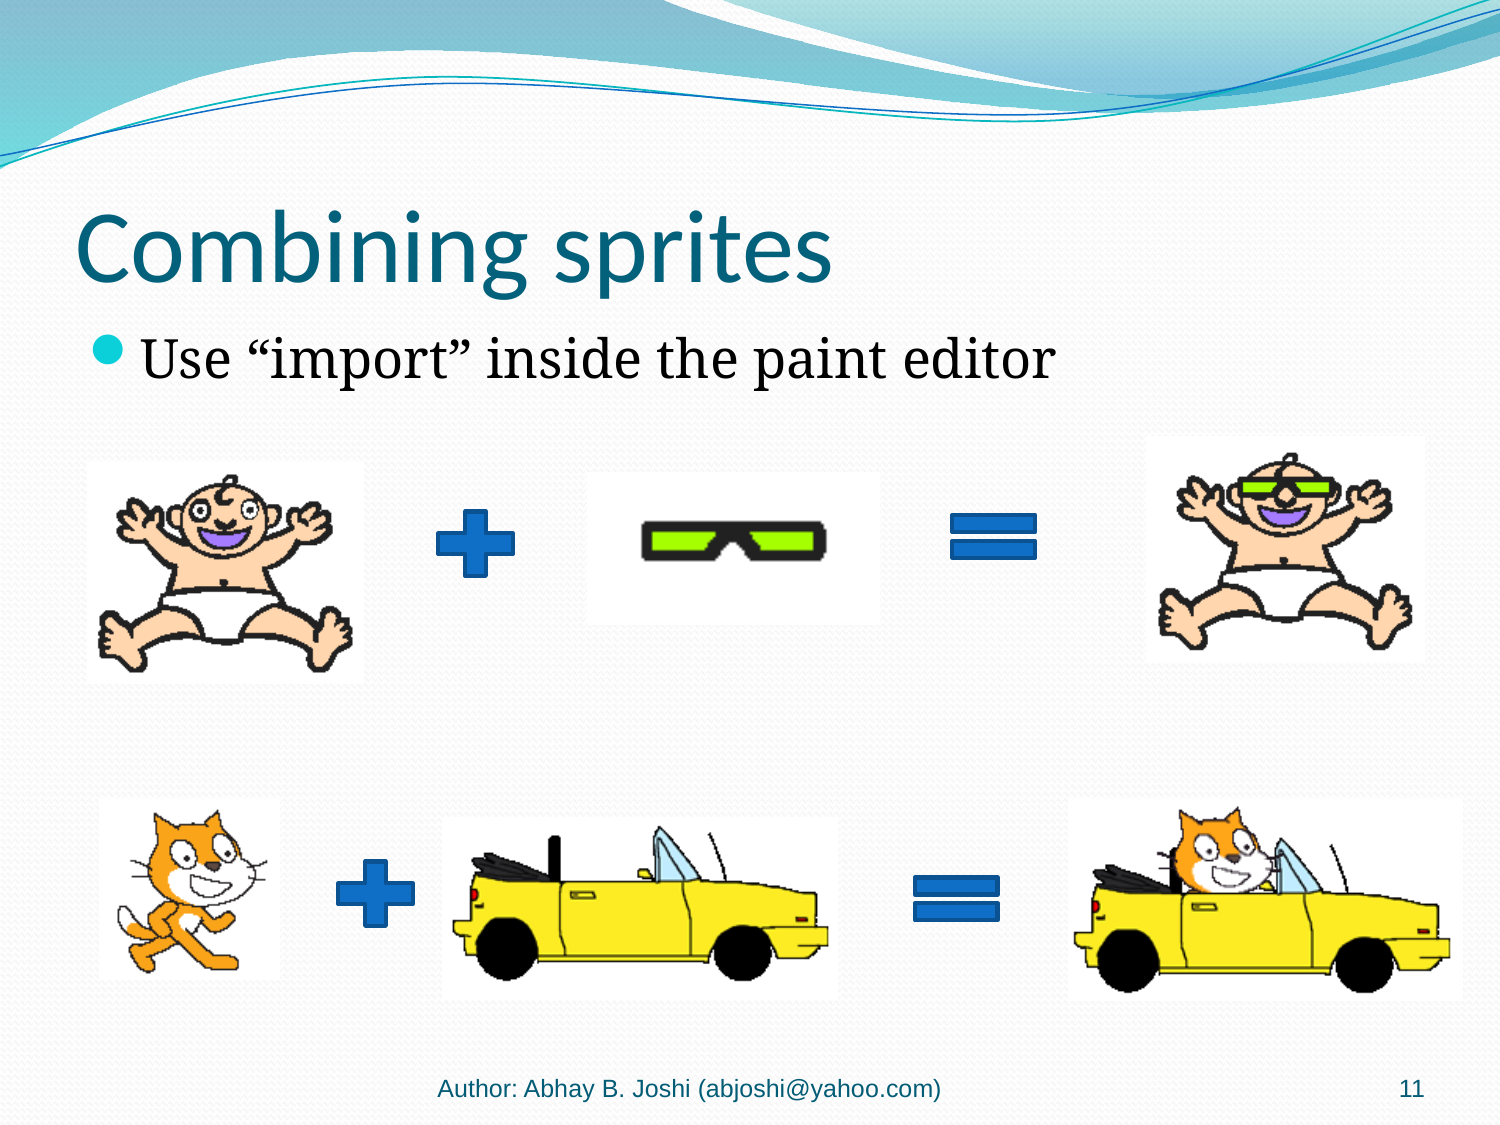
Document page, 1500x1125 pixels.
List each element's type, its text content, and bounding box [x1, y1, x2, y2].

picture [1146, 435, 1426, 663]
text_box [913, 901, 1000, 922]
text_box [913, 875, 1000, 897]
picture [1068, 799, 1463, 1002]
title Combining sprites [75, 115, 1425, 303]
text_box [950, 539, 1037, 560]
text_box [336, 859, 415, 928]
text_box [950, 513, 1037, 534]
list Use “import” inside the paint editor [75, 317, 1425, 1038]
picture [441, 816, 838, 1001]
text_box [436, 509, 515, 578]
picture [587, 471, 881, 626]
picture [87, 462, 364, 684]
slide_number 11 [1299, 1042, 1425, 1103]
picture [99, 799, 280, 980]
footer Author: Abhay B. Joshi (abjoshi@yahoo.com) [437, 1042, 988, 1103]
